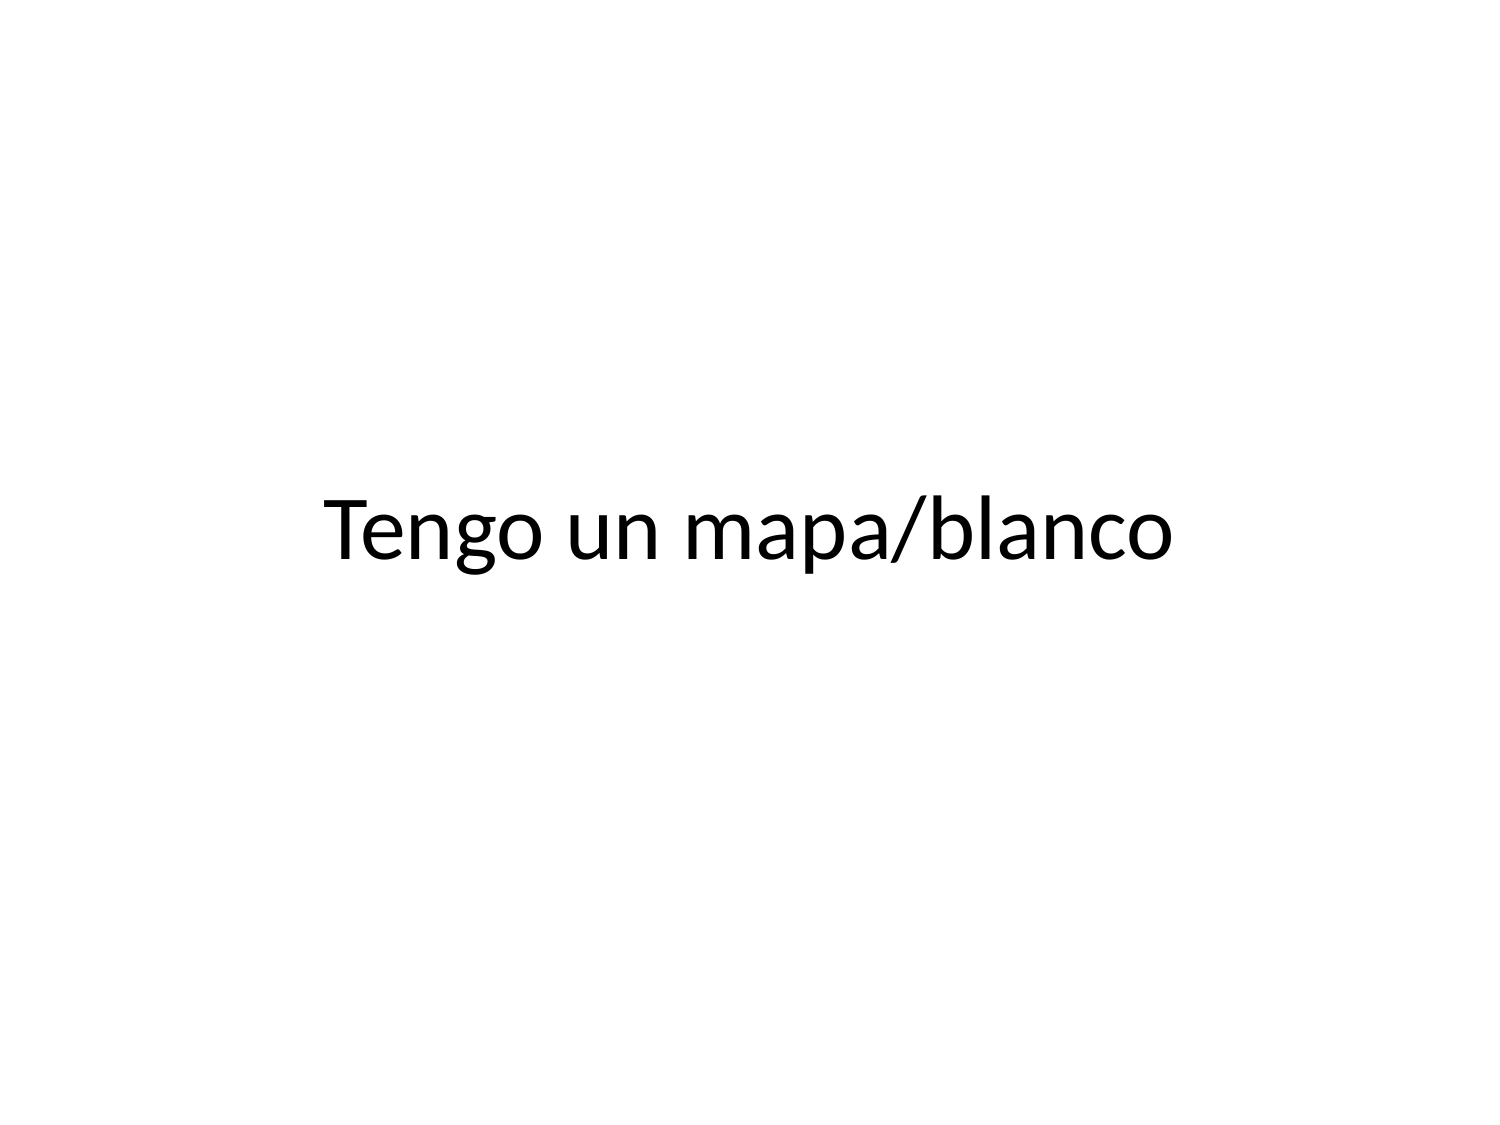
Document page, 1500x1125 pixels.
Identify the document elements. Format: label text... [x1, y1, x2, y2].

title Tengo un mapa/blanco [75, 45, 1425, 1002]
